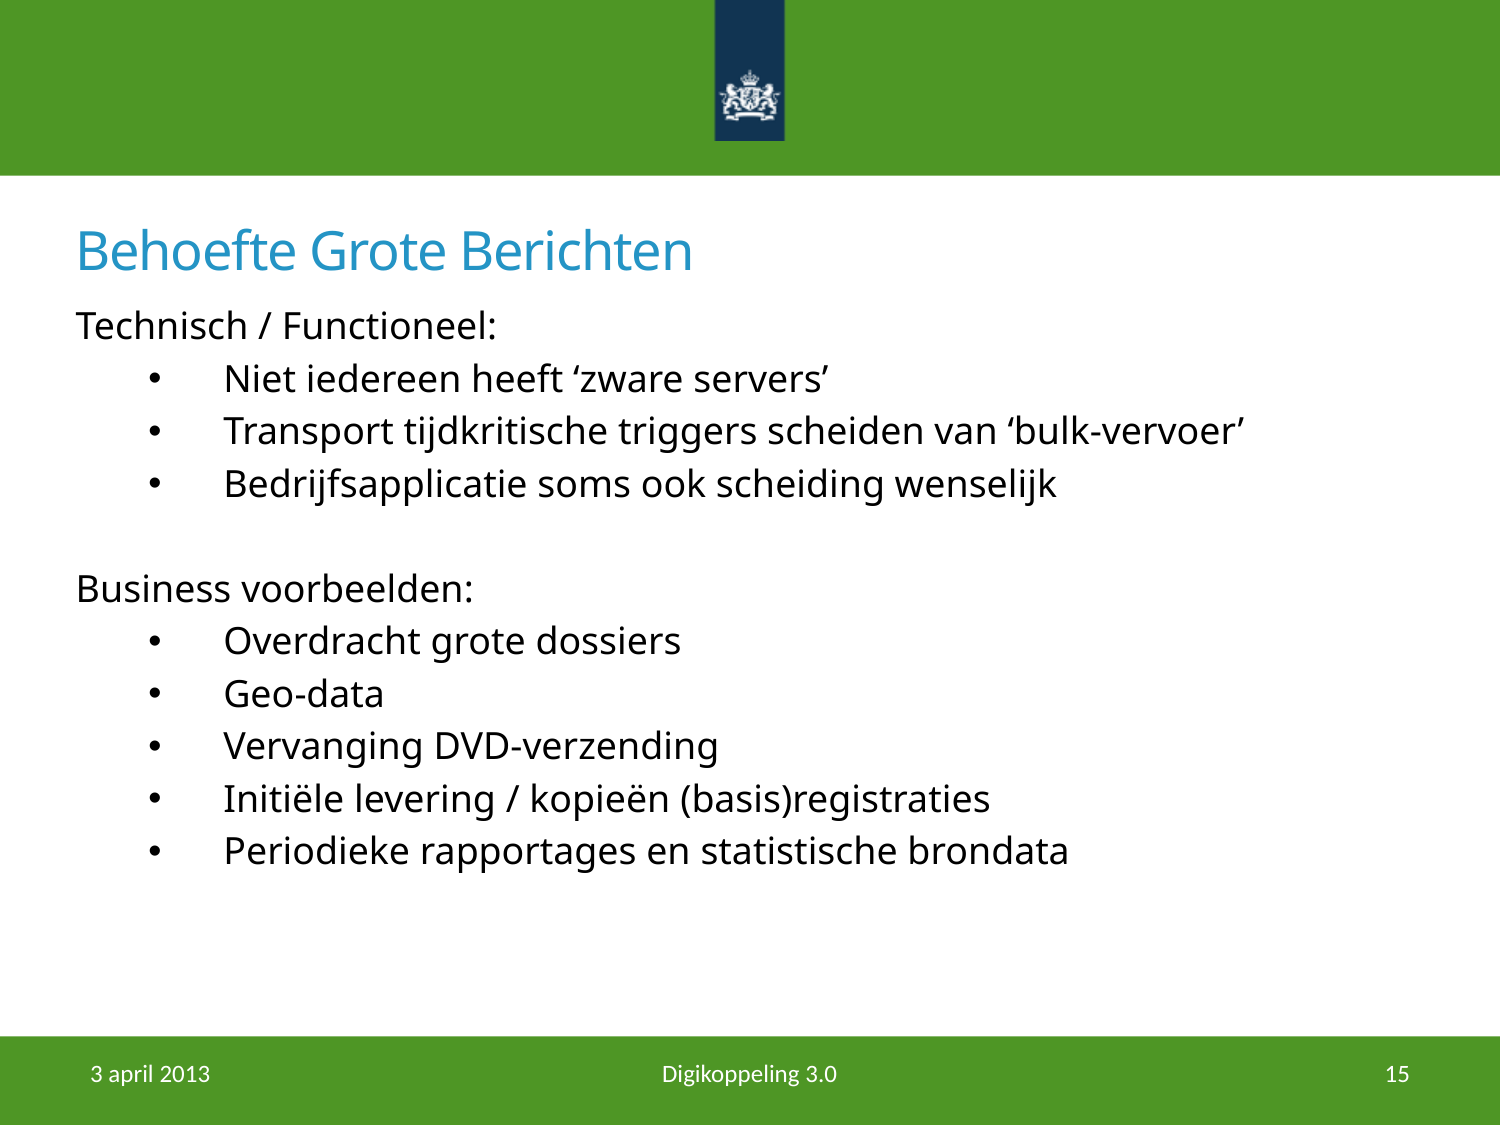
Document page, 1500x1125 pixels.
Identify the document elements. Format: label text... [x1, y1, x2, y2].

slide_number 15 [1074, 1042, 1425, 1103]
picture [0, 0, 1500, 141]
footer Digikoppeling 3.0 [512, 1042, 988, 1103]
list Technisch / Functioneel: Niet iedereen heeft ‘zware servers’ Transport tijdkritische triggers scheiden van ‘bulk-vervoer’ Bedrijfsapplicatie soms ook scheiding wenselijk Business voorbeelden: Overdracht grote dossiers Geo-data Vervanging DVD-verzending Initiële levering / kopieën (basis)registraties Periodieke rapportages en statistische brondata [60, 295, 1350, 997]
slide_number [75, 1042, 425, 1103]
title Behoefte Grote Berichten [60, 202, 1348, 295]
